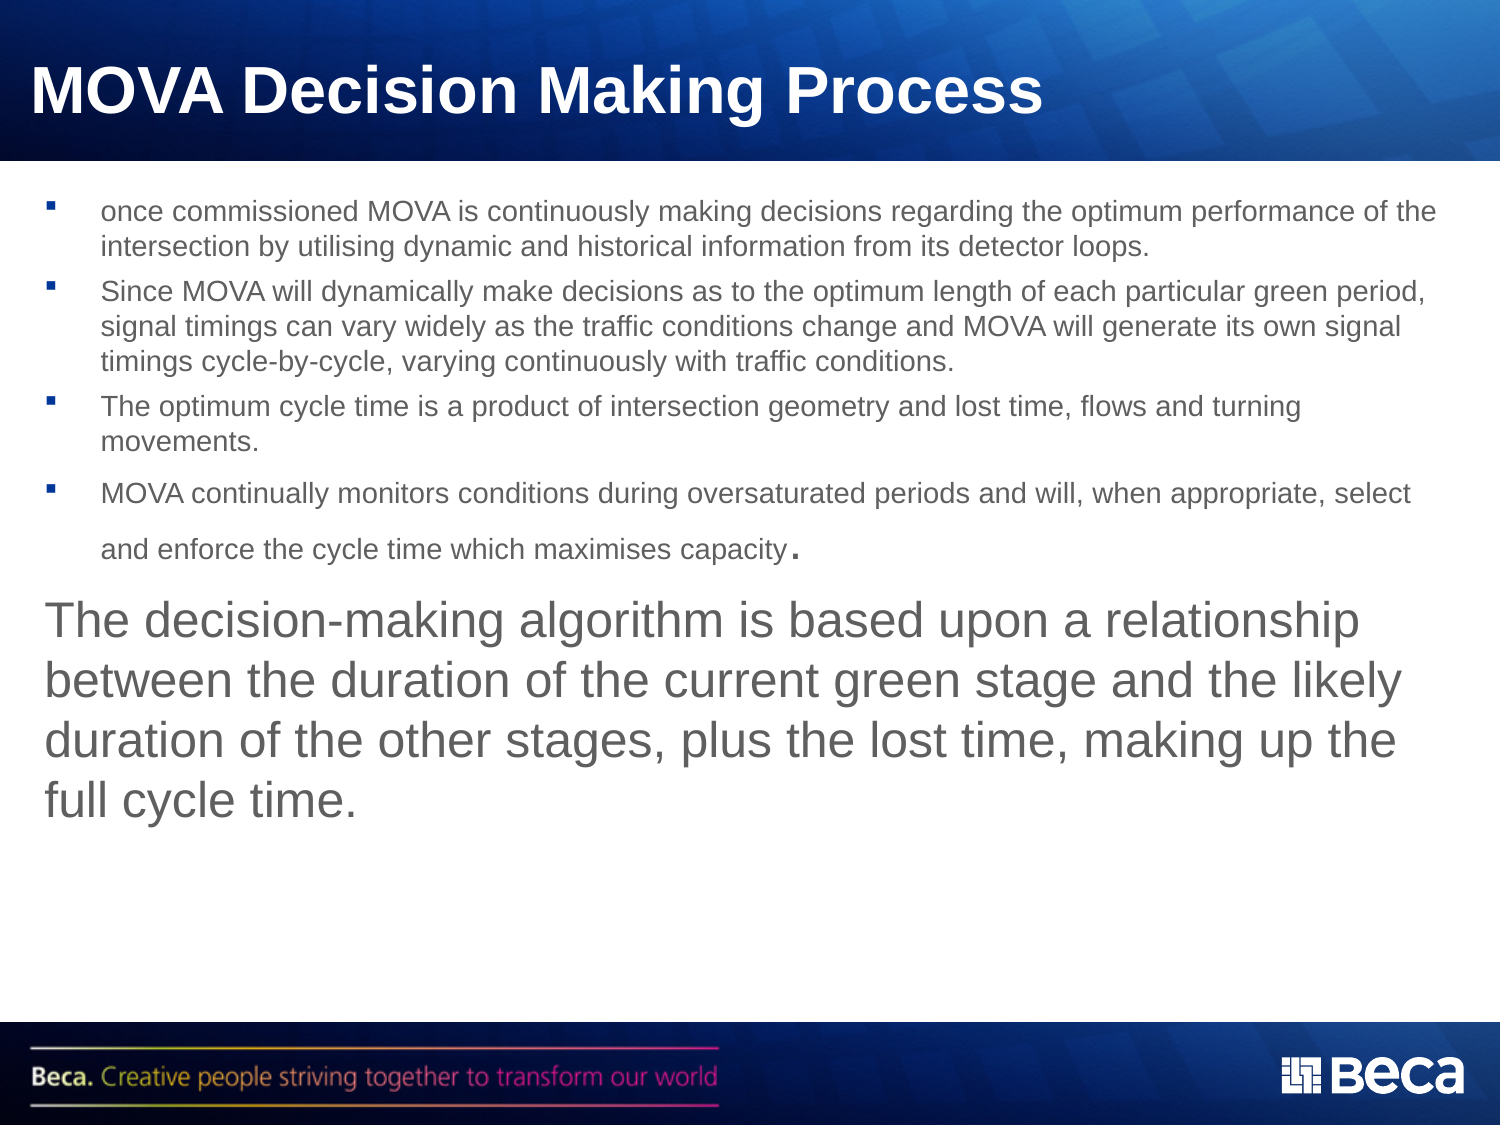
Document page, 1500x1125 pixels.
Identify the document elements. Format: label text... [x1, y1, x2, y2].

title MOVA Decision Making Process [30, 7, 1500, 149]
picture [0, 0, 1500, 161]
list once commissioned MOVA is continuously making decisions regarding the optimum performance of the intersection by utilising dynamic and historical information from its detector loops. Since MOVA will dynamically make decisions as to the optimum length of each particular green period, signal timings can vary widely as the traffic conditions change and MOVA will generate its own signal timings cycle-by-cycle, varying continuously with traffic conditions. The optimum cycle time is a product of intersection geometry and lost time, flows and turning movements. MOVA continually monitors conditions during oversaturated periods and will, when appropriate, select and enforce the cycle time which maximises capacity. The decision-making algorithm is based upon a relationship between the duration of the current green stage and the likely duration of the other stages, plus the lost time, making up the full cycle time. [29, 184, 1471, 988]
picture [0, 1022, 1500, 1125]
